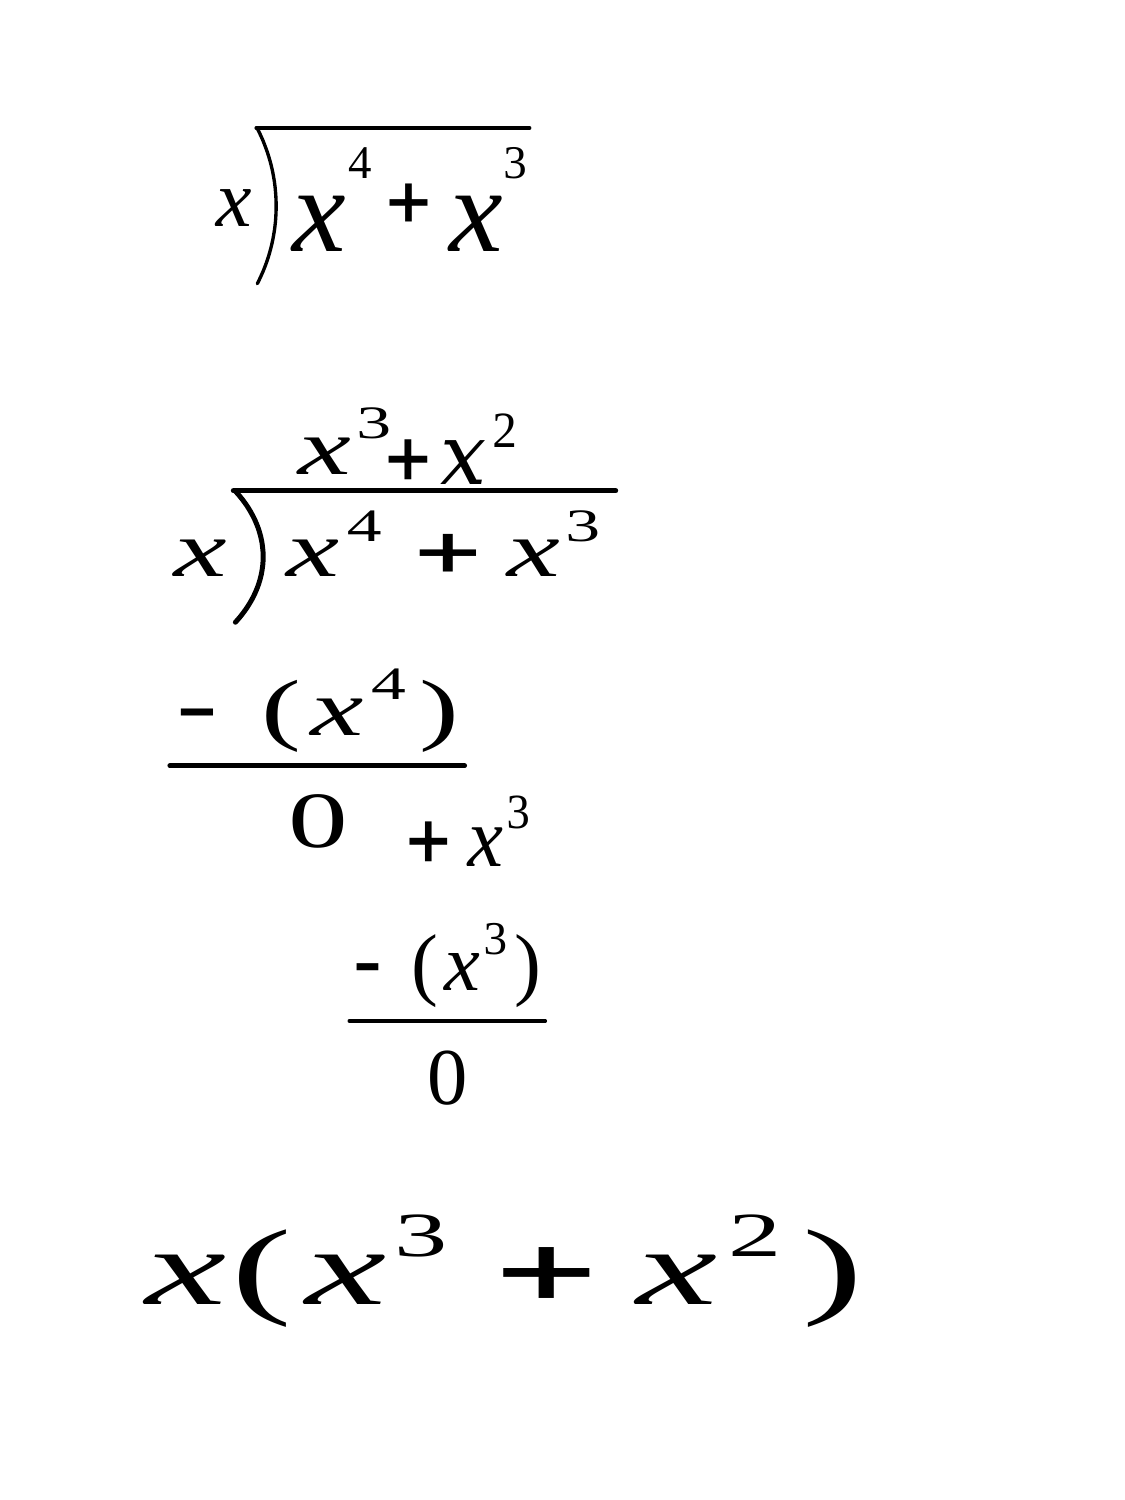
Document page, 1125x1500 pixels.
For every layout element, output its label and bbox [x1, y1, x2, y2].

text_box [335, 899, 565, 1123]
text_box [393, 774, 540, 888]
text_box [109, 1187, 901, 1350]
text_box [199, 112, 549, 301]
text_box [149, 387, 638, 866]
